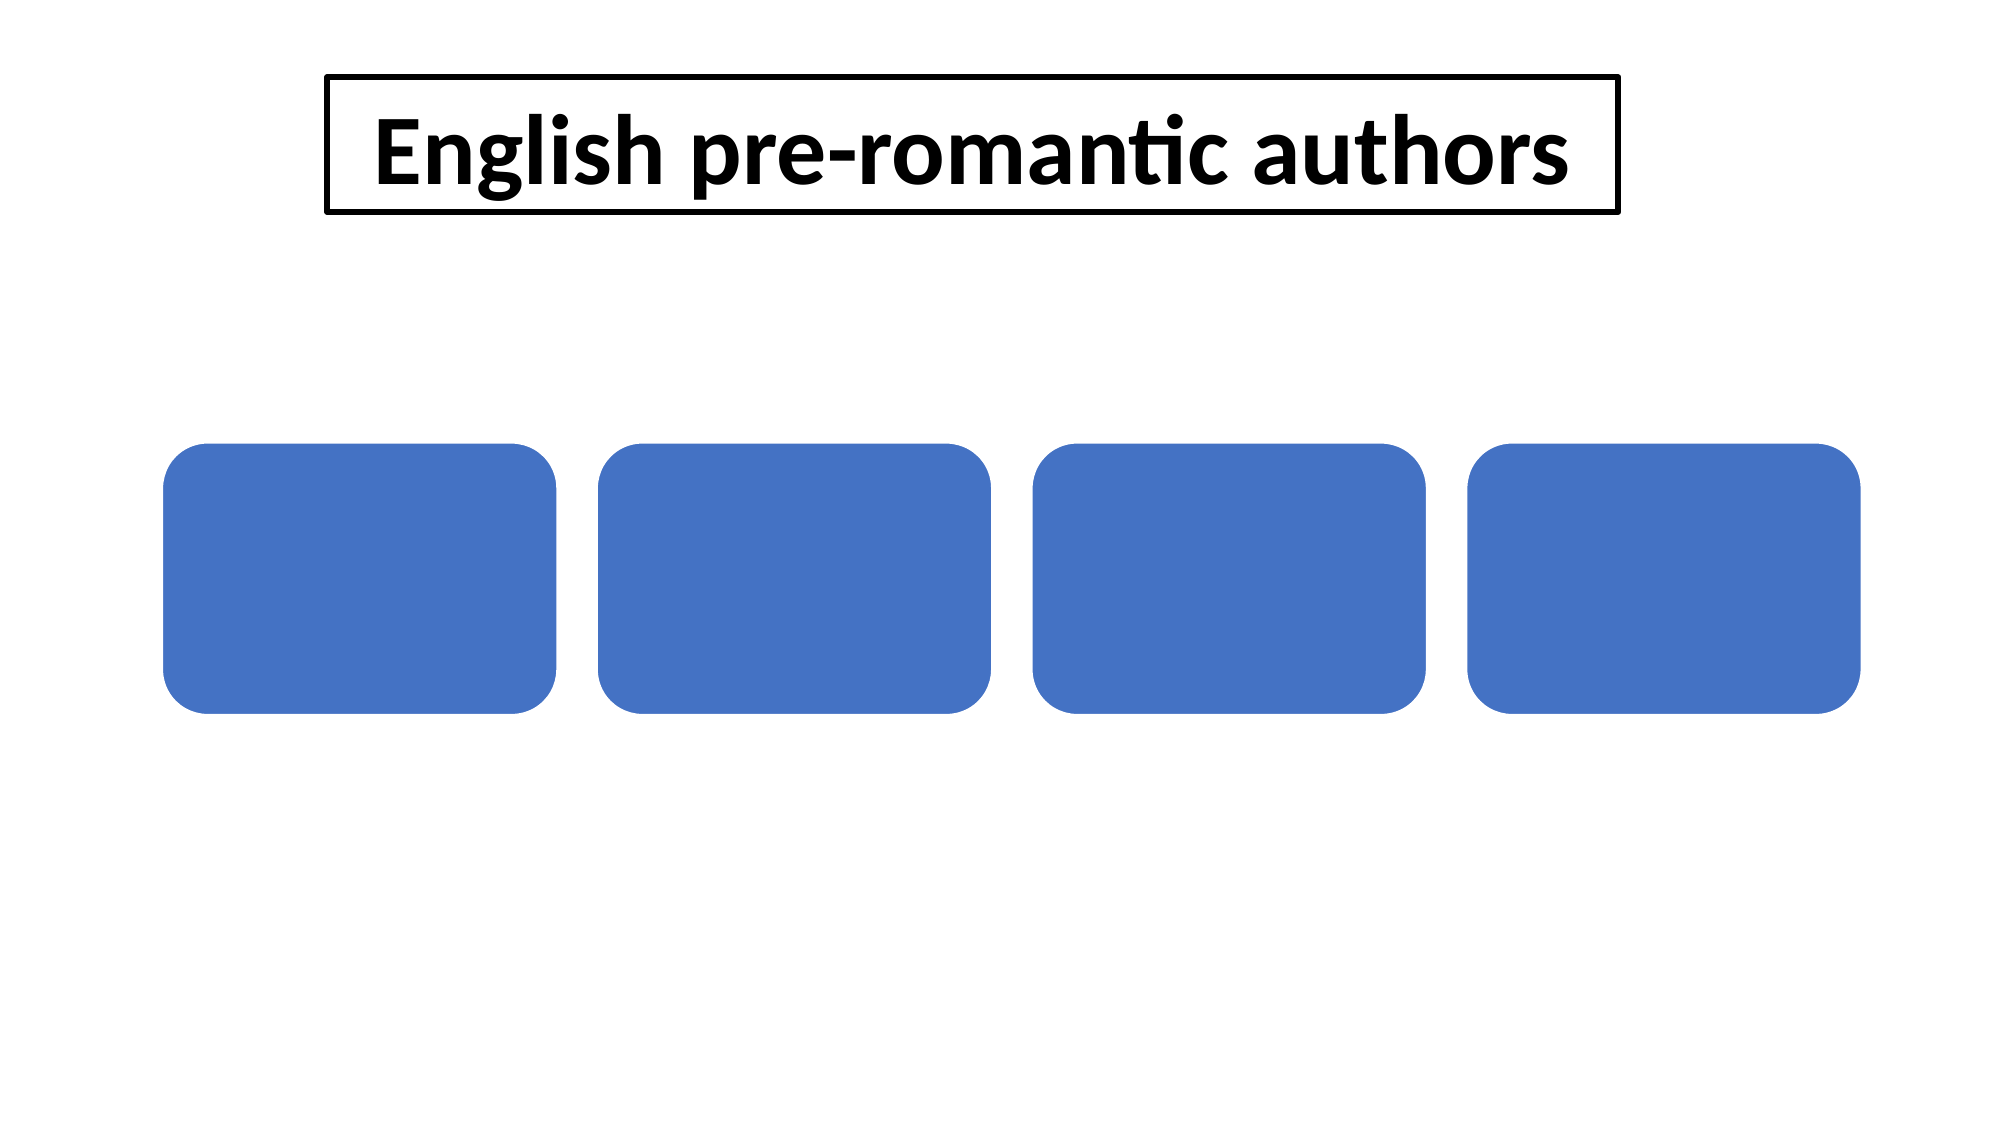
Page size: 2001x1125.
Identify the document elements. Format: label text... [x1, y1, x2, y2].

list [161, 290, 1863, 1014]
text_box English pre-romantic authors [327, 77, 1619, 212]
